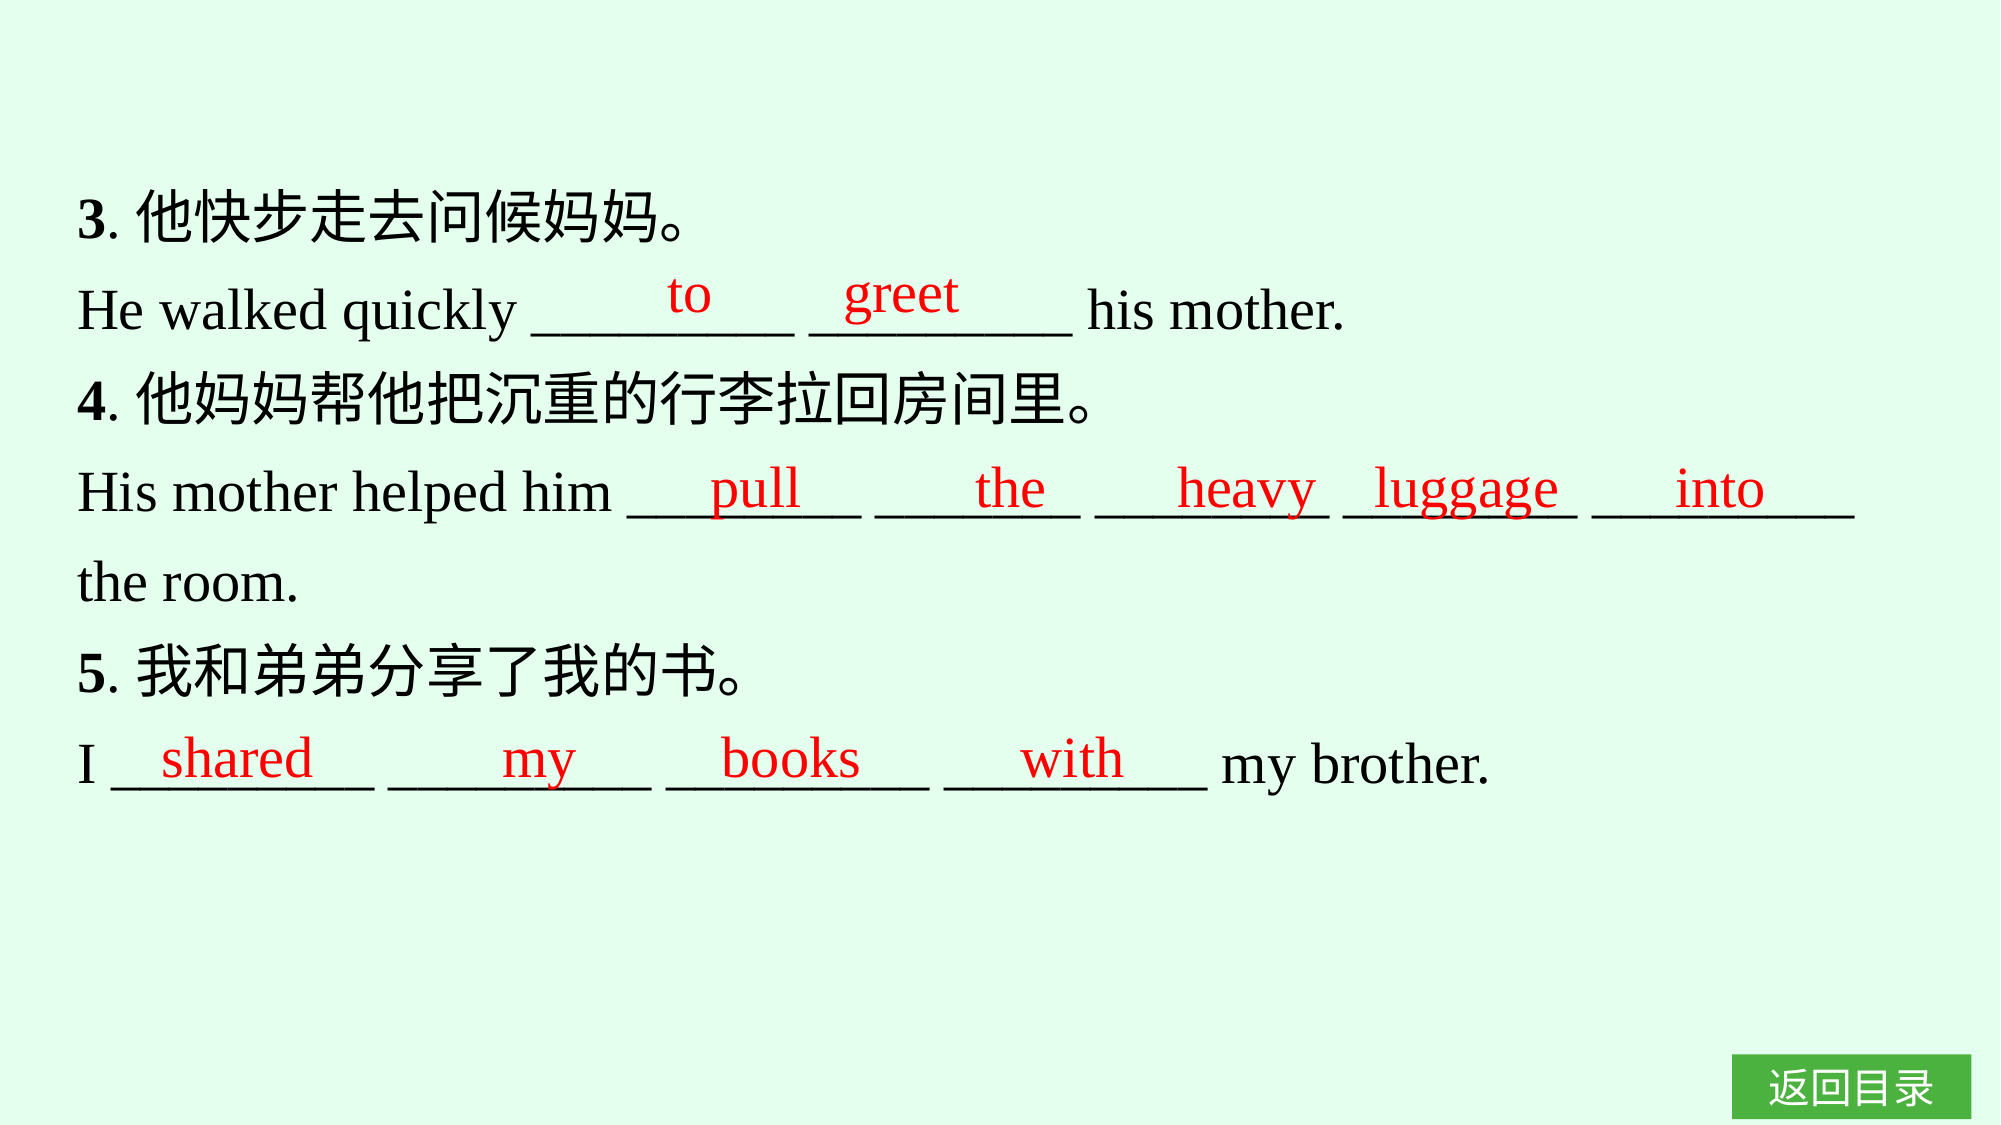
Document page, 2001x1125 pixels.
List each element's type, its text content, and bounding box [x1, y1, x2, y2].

text_box shared my books with [146, 697, 1140, 797]
text_box 3.他快步走去问候妈妈。 He walked quickly _________ _________ his mother. 4.他妈妈帮他把沉重的行李拉回房间里。 His mother helped him ________ _______ ________ ________ _________ the room. 5.我和弟弟分享了我的书。 I _________ _________ _________ _________ my brother. [62, 151, 1938, 803]
text_box to greet [652, 233, 976, 332]
text_box pull the heavy luggage into [695, 427, 1782, 527]
